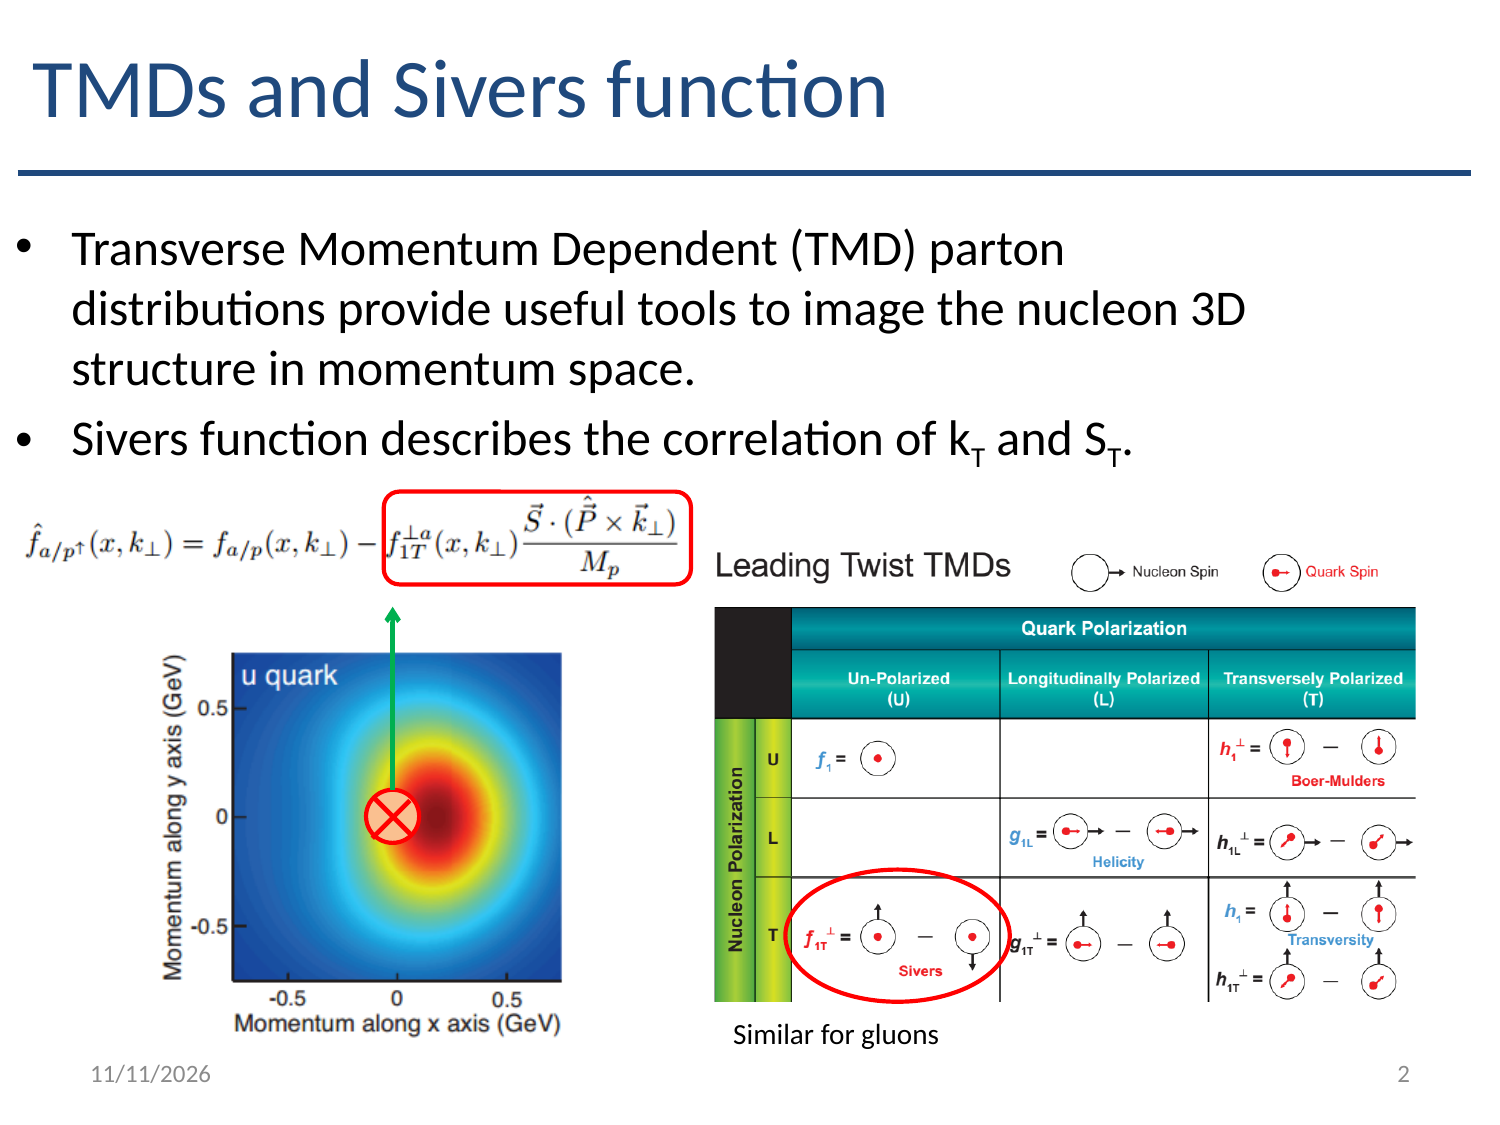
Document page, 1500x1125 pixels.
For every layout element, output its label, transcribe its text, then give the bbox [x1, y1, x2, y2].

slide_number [75, 1042, 425, 1103]
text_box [714, 547, 1416, 1059]
text_box [681, 490, 694, 584]
list Transverse Momentum Dependent (TMD) parton distributions provide useful tools to image the nucleon 3D structure in momentum space. Sivers function describes the correlation of kT and ST. [0, 208, 1278, 858]
title TMDs and Sivers function [17, 7, 1483, 161]
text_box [365, 789, 420, 844]
slide_number 2 [1074, 1042, 1425, 1103]
picture [123, 630, 585, 1047]
picture [17, 491, 679, 585]
